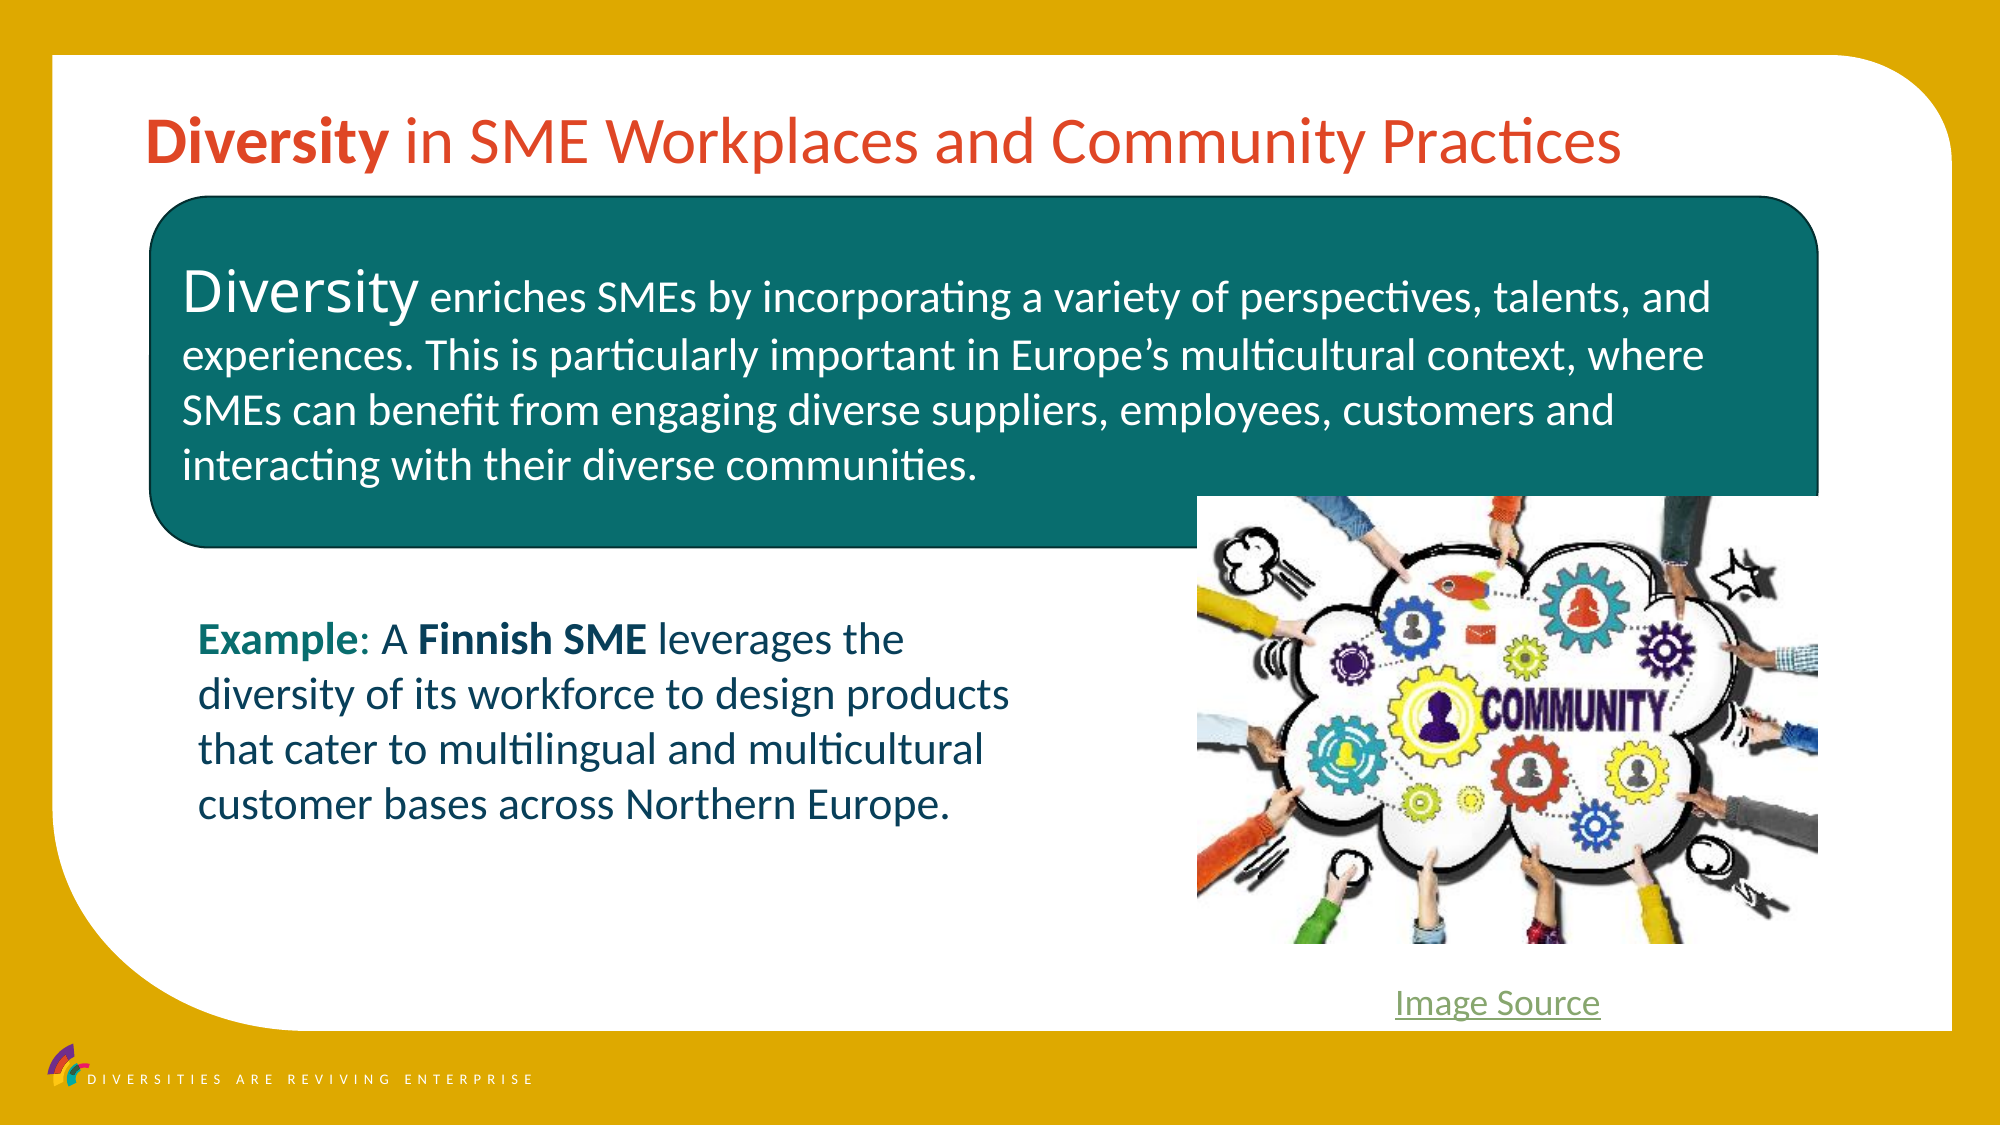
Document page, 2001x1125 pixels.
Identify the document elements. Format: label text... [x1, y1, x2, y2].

text_box Diversity enriches SMEs by incorporating a variety of perspectives, talents, and experiences. This is particularly important in Europe’s multicultural context, where SMEs can benefit from engaging diverse suppliers, employees, customers and interacting with their diverse communities. [148, 195, 1819, 549]
list Diversity in SME Workplaces and Community Practices [130, 98, 1869, 231]
text_box Image Source [1285, 970, 1711, 1031]
text_box Example: A Finnish SME leverages the diversity of its workforce to design products that cater to multilingual and multicultural customer bases across Northern Europe. [183, 601, 1084, 836]
picture [1197, 496, 1818, 944]
